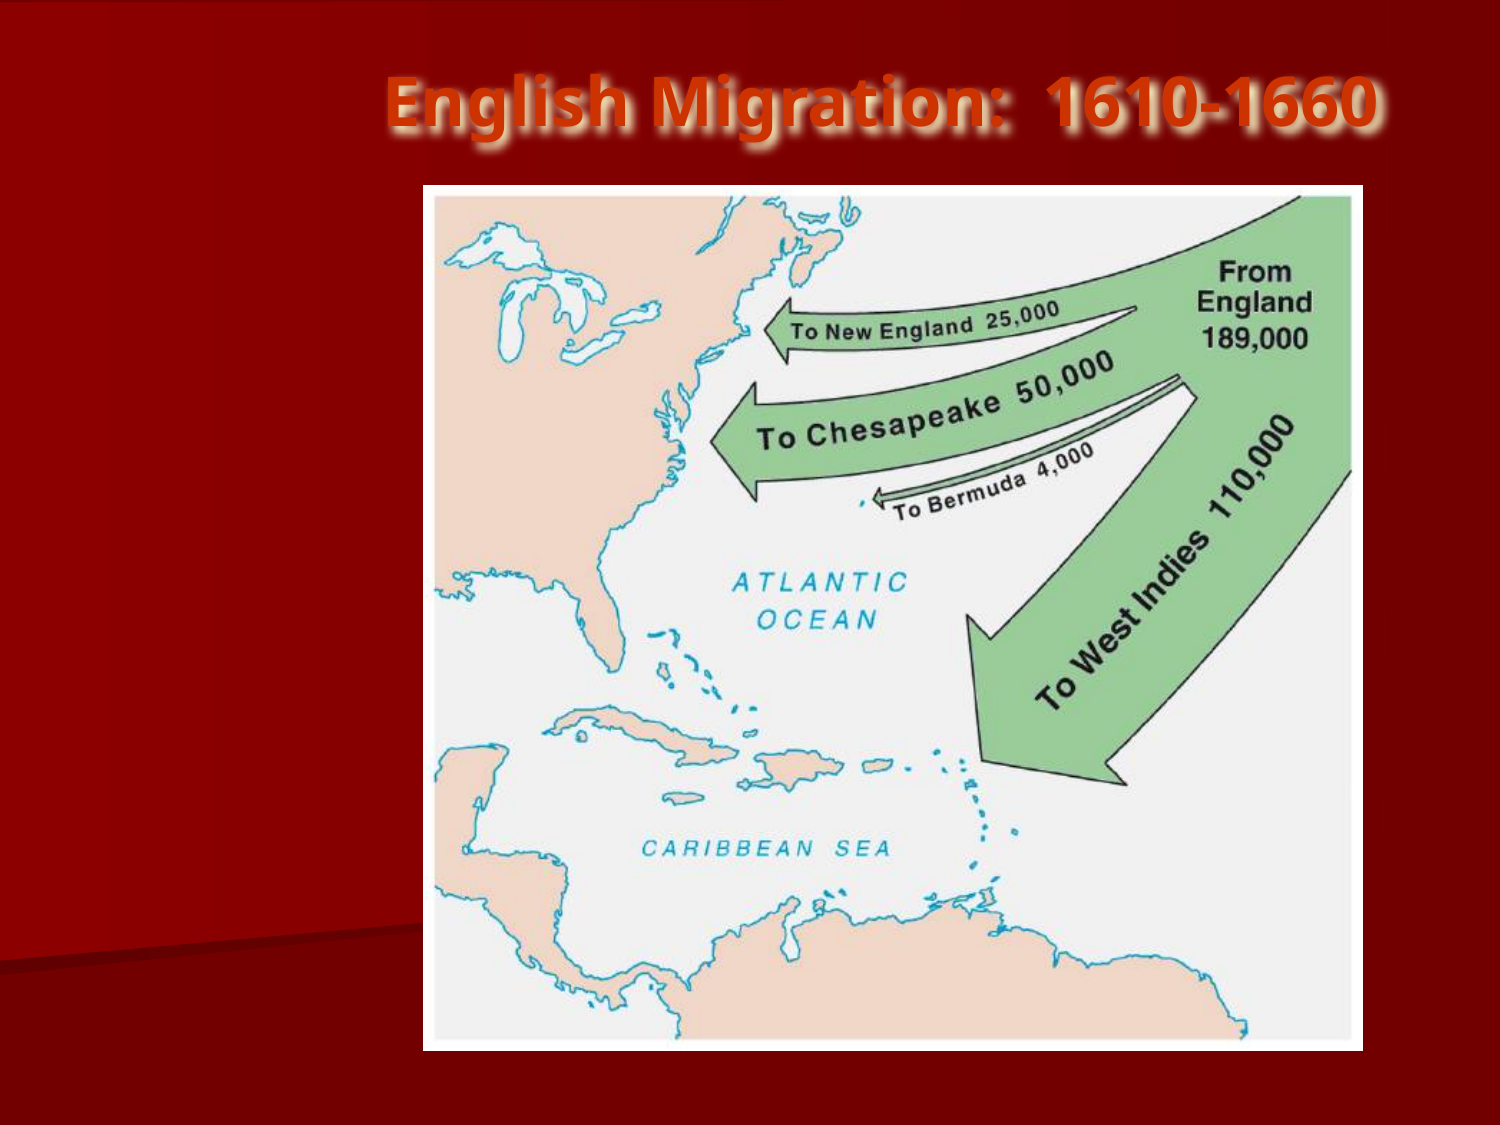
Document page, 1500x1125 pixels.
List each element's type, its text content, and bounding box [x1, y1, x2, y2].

text_box English Migration: 1610-1660 [262, 49, 1500, 148]
picture [424, 187, 1362, 1050]
